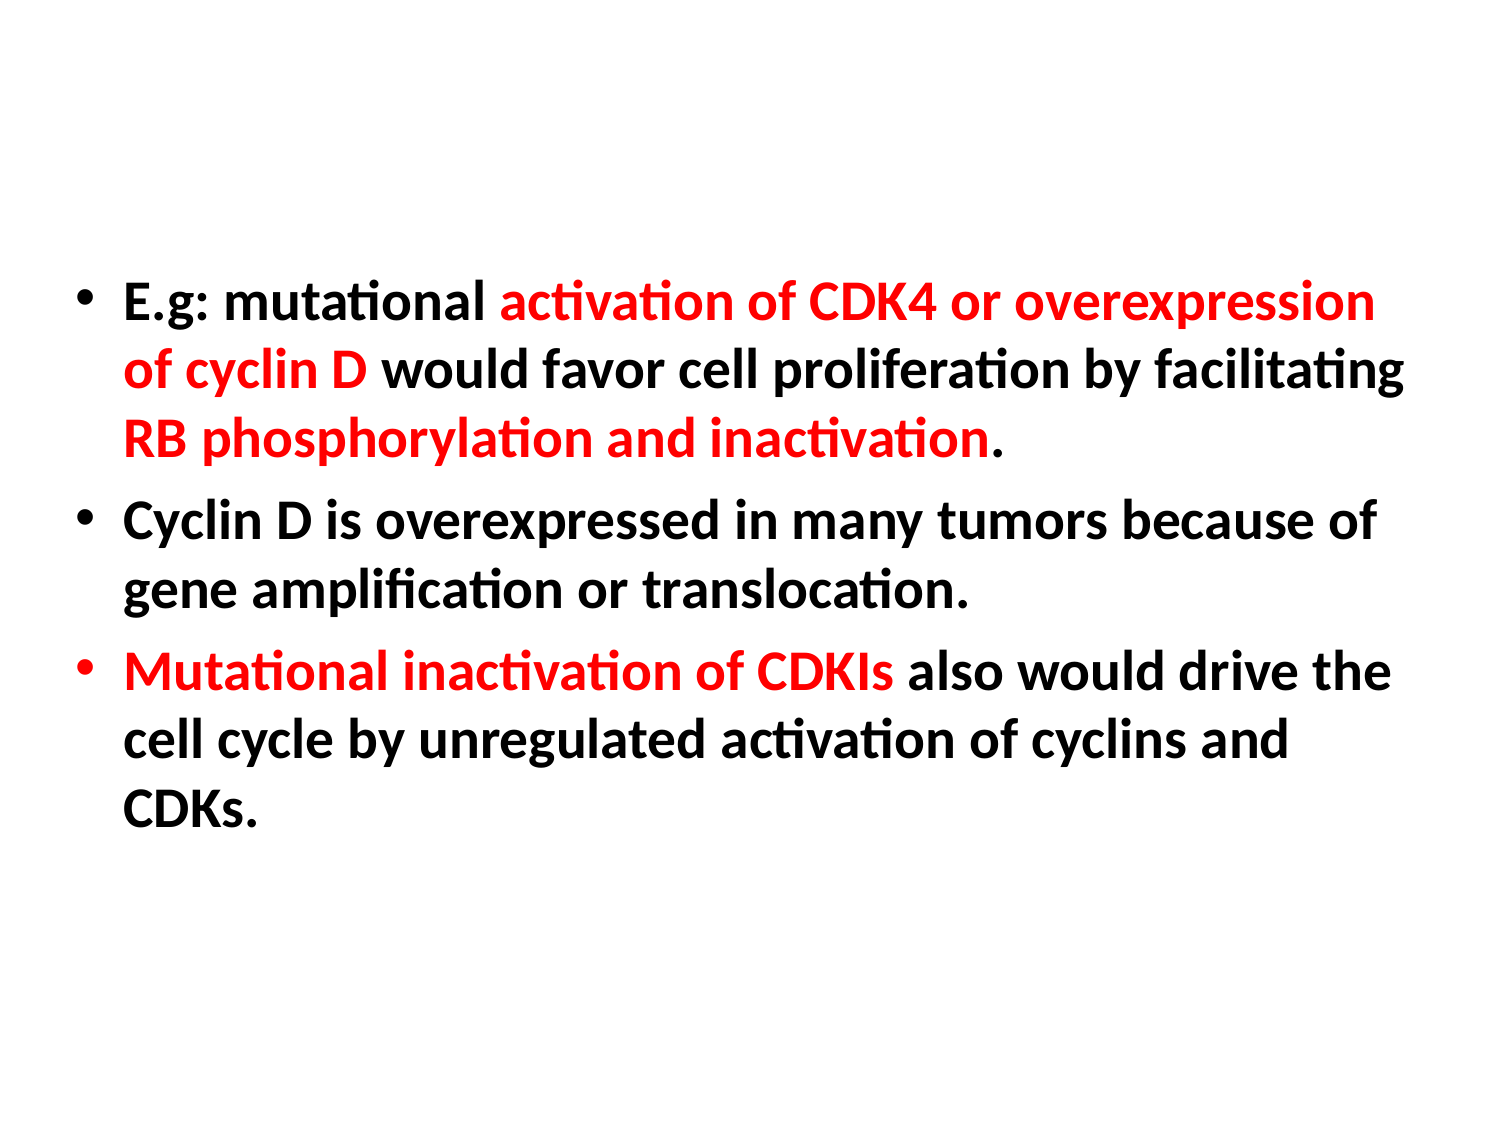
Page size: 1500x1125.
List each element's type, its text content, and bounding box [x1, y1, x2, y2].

list E.g: mutational activation of CDK4 or overexpression of cyclin D would favor cell proliferation by facilitating RB phosphorylation and inactivation. Cyclin D is overexpressed in many tumors because of gene amplification or translocation. Mutational inactivation of CDKIs also would drive the cell cycle by unregulated activation of cyclins and CDKs. [75, 262, 1425, 1005]
